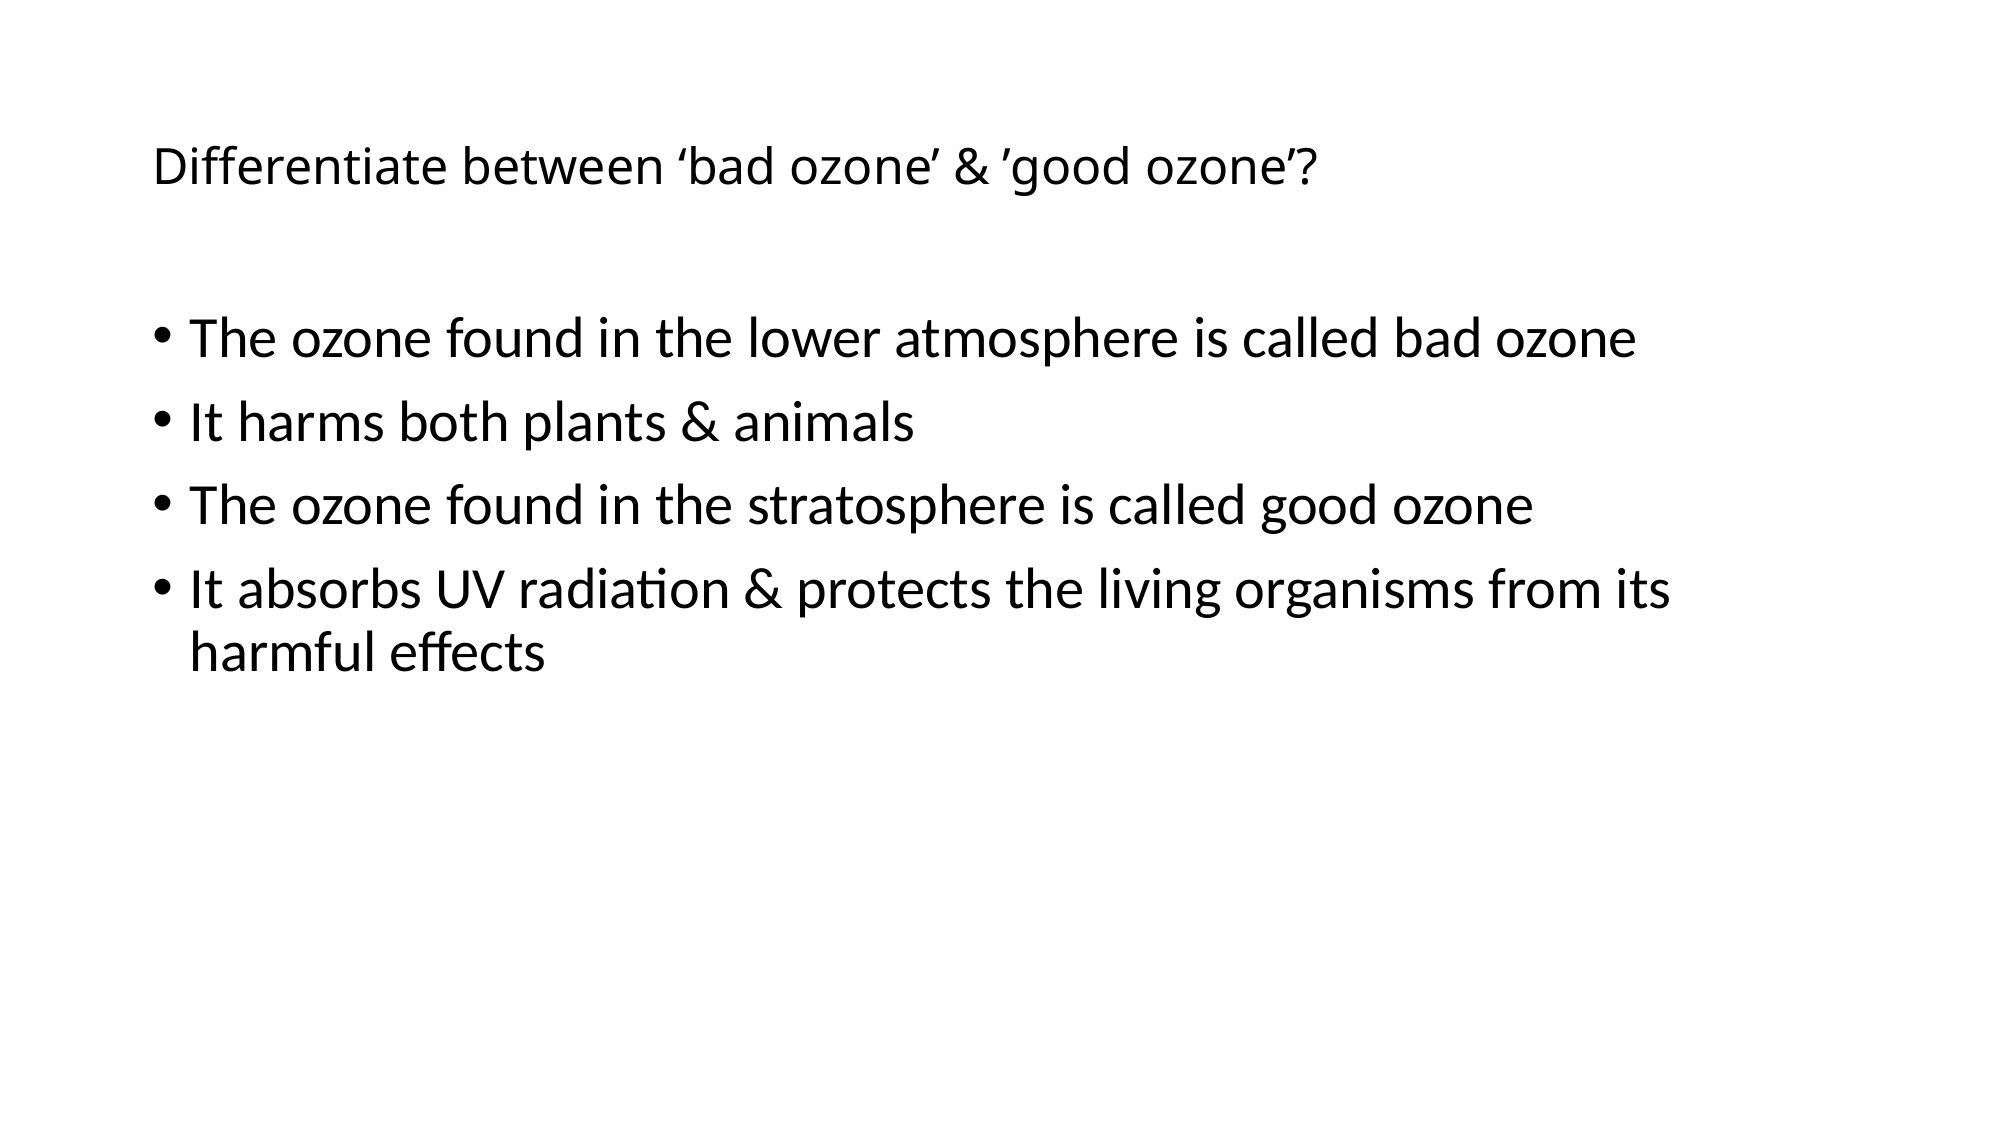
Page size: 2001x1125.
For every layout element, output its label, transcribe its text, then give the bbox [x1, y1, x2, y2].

title Differentiate between ‘bad ozone’ & ’good ozone’? [137, 59, 1863, 278]
list The ozone found in the lower atmosphere is called bad ozone It harms both plants & animals The ozone found in the stratosphere is called good ozone It absorbs UV radiation & protects the living organisms from its harmful effects [137, 299, 1863, 1014]
